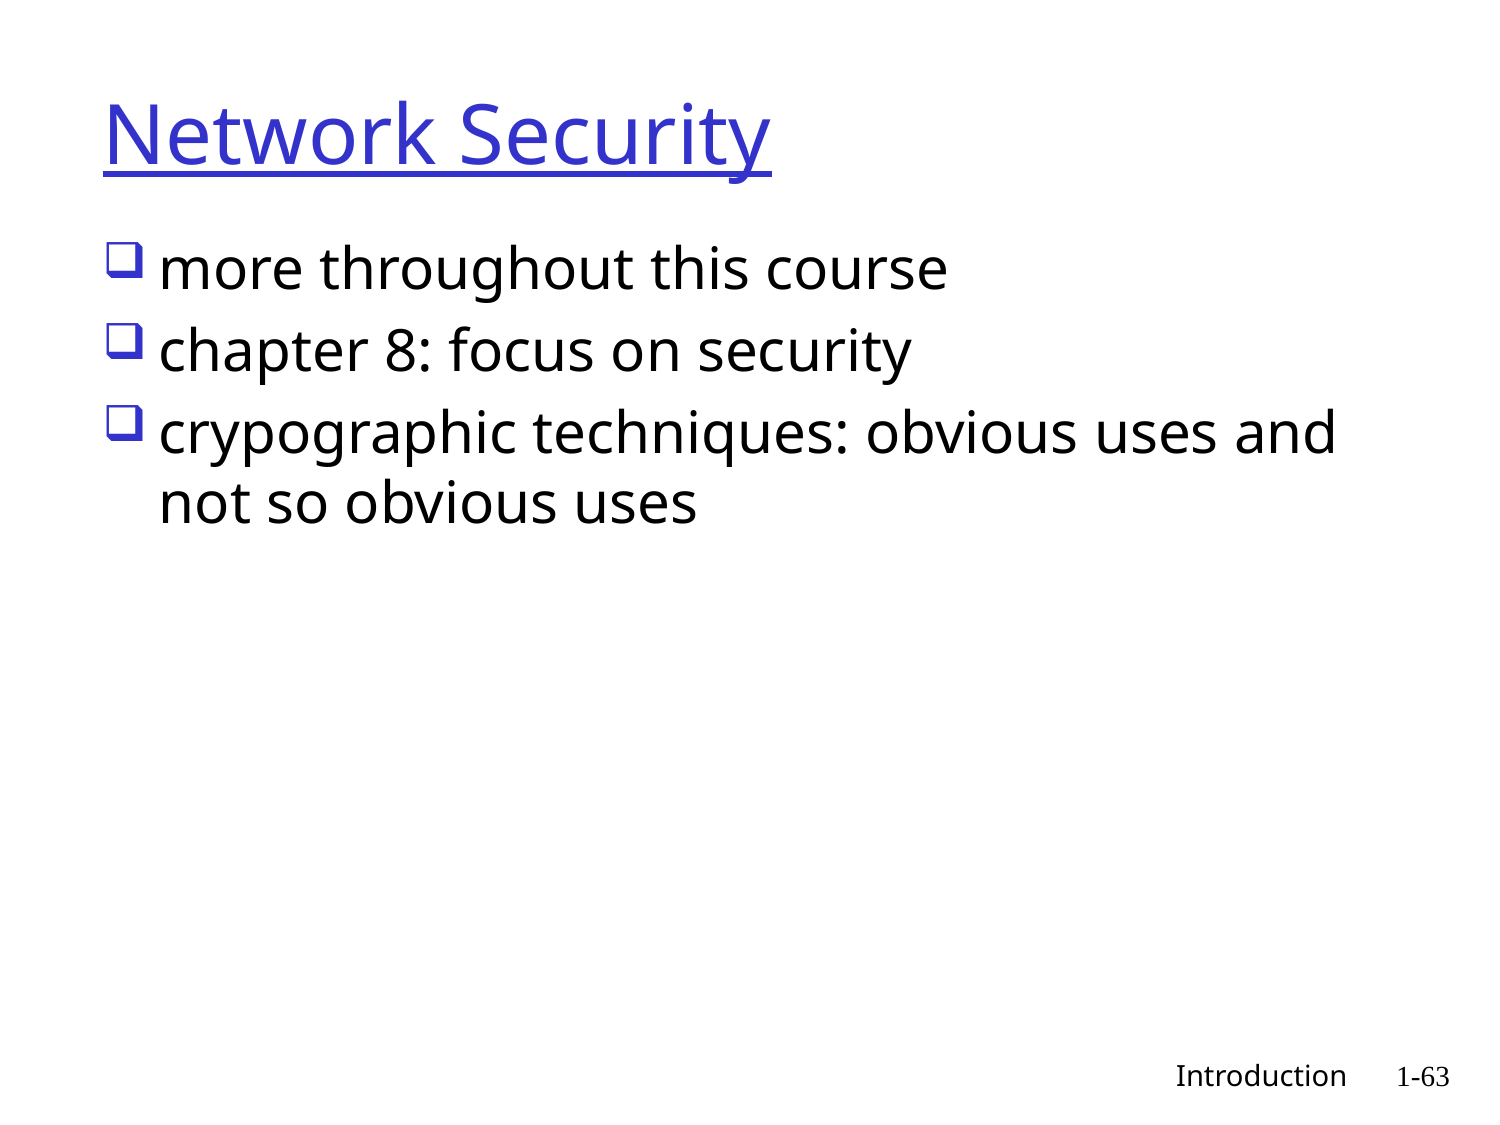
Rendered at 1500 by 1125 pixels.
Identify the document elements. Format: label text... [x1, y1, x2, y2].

title Network Security [87, 37, 1363, 223]
slide_number 1-63 [1362, 1049, 1466, 1125]
list more throughout this course chapter 8: focus on security crypographic techniques: obvious uses and not so obvious uses [87, 223, 1363, 1064]
footer Introduction [887, 1064, 1362, 1125]
